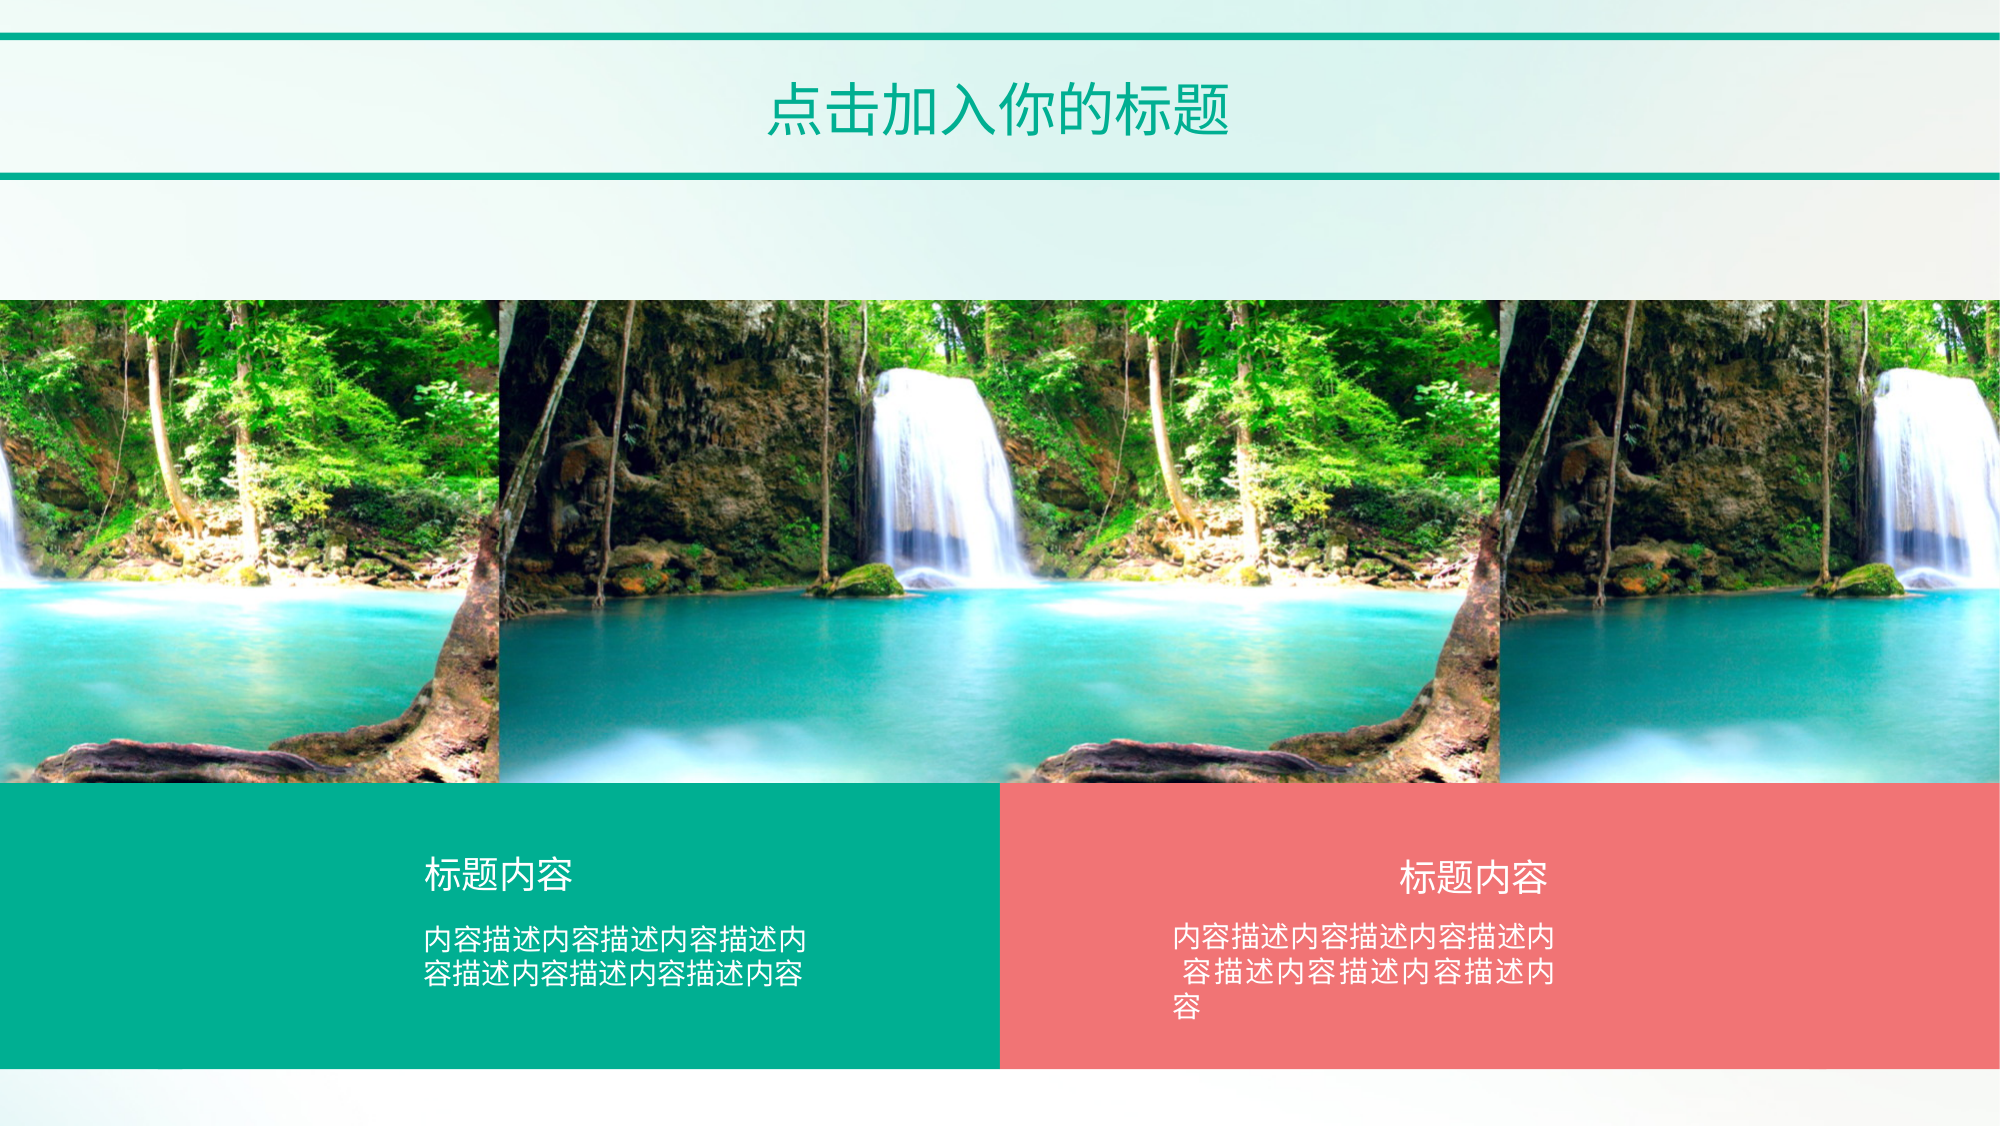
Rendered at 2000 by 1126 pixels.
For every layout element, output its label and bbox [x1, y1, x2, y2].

text_box [0, 32, 2000, 181]
text_box [0, 782, 998, 1070]
picture [0, 0, 2000, 32]
picture [0, 1070, 2000, 1126]
text_box [0, 299, 2000, 782]
text_box [999, 782, 2000, 1070]
picture [0, 181, 2000, 299]
